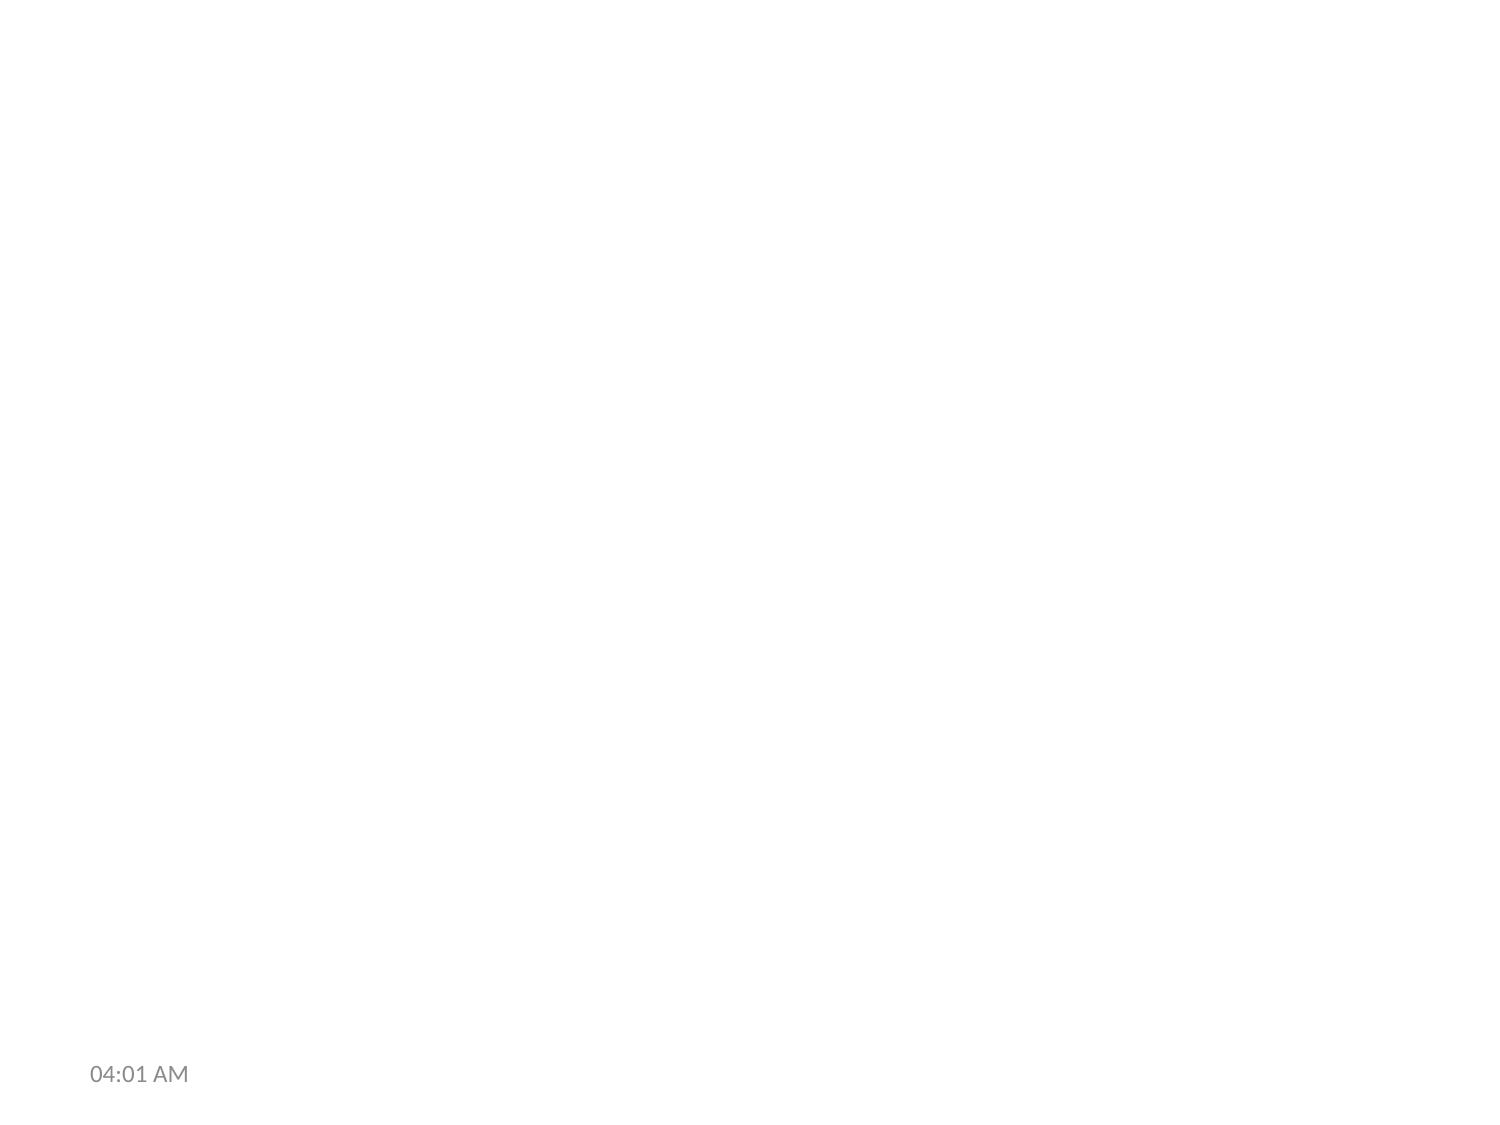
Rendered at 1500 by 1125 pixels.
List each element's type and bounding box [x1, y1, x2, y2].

slide_number [75, 1042, 425, 1103]
